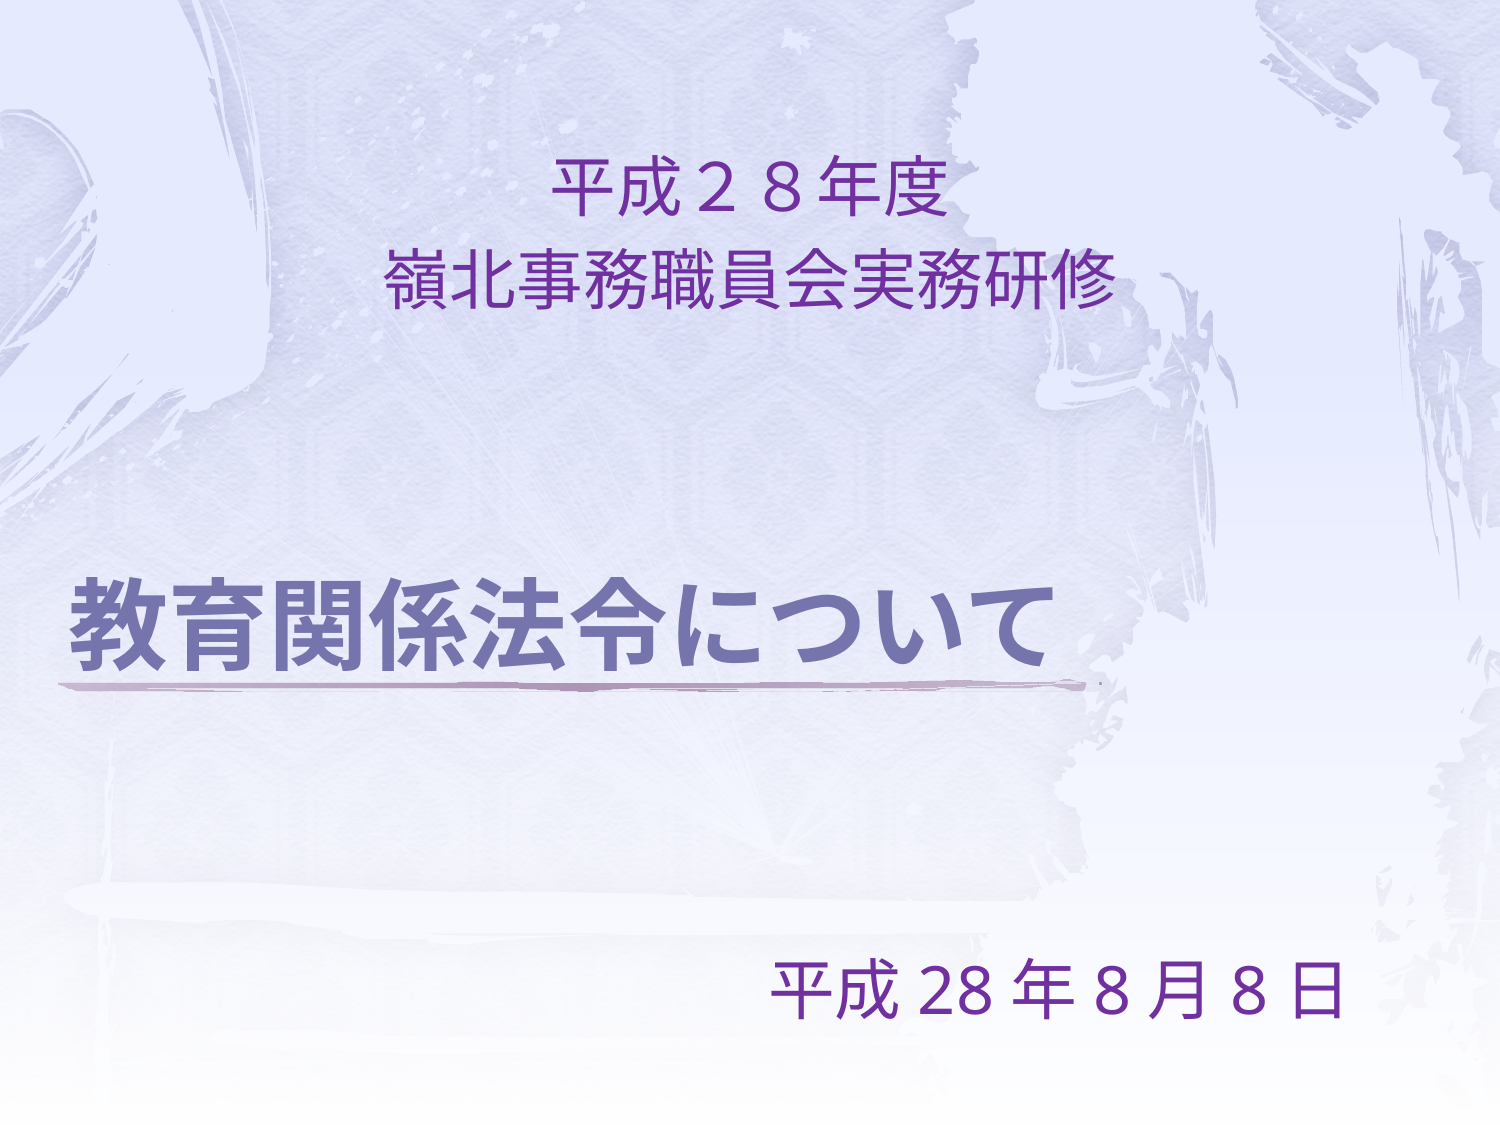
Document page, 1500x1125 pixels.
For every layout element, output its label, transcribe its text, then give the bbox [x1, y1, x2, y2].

text_box 教育関係法令について [41, 554, 1093, 690]
subtitle 平成２８年度 嶺北事務職員会実務研修 [105, 137, 1395, 387]
text_box 平成28年8月8日 [702, 940, 1417, 1048]
